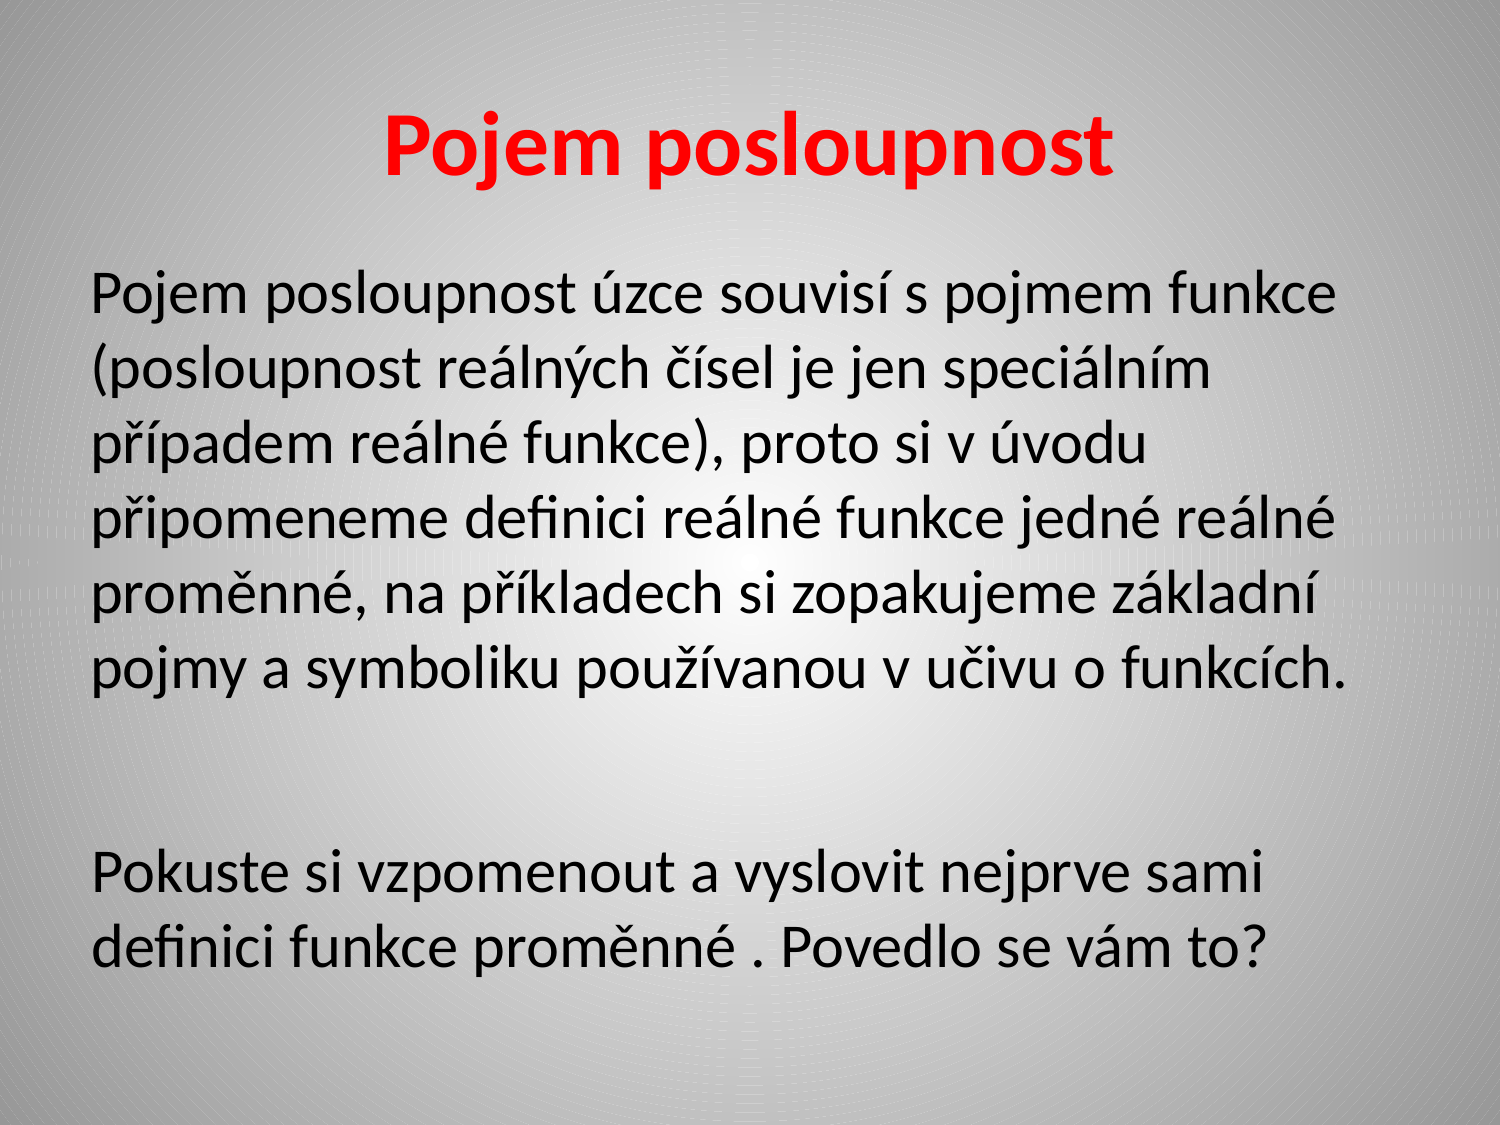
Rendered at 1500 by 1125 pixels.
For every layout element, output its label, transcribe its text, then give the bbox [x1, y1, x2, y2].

title Pojem posloupnost [75, 45, 1425, 233]
list Pojem posloupnost úzce souvisí s pojmem funkce (posloupnost reálných čísel je jen speciálním případem reálné funkce), proto si v úvodu připomeneme definici reálné funkce jedné reálné proměnné, na příkladech si zopakujeme základní pojmy a symboliku používanou v učivu o funkcích. [75, 243, 1425, 740]
